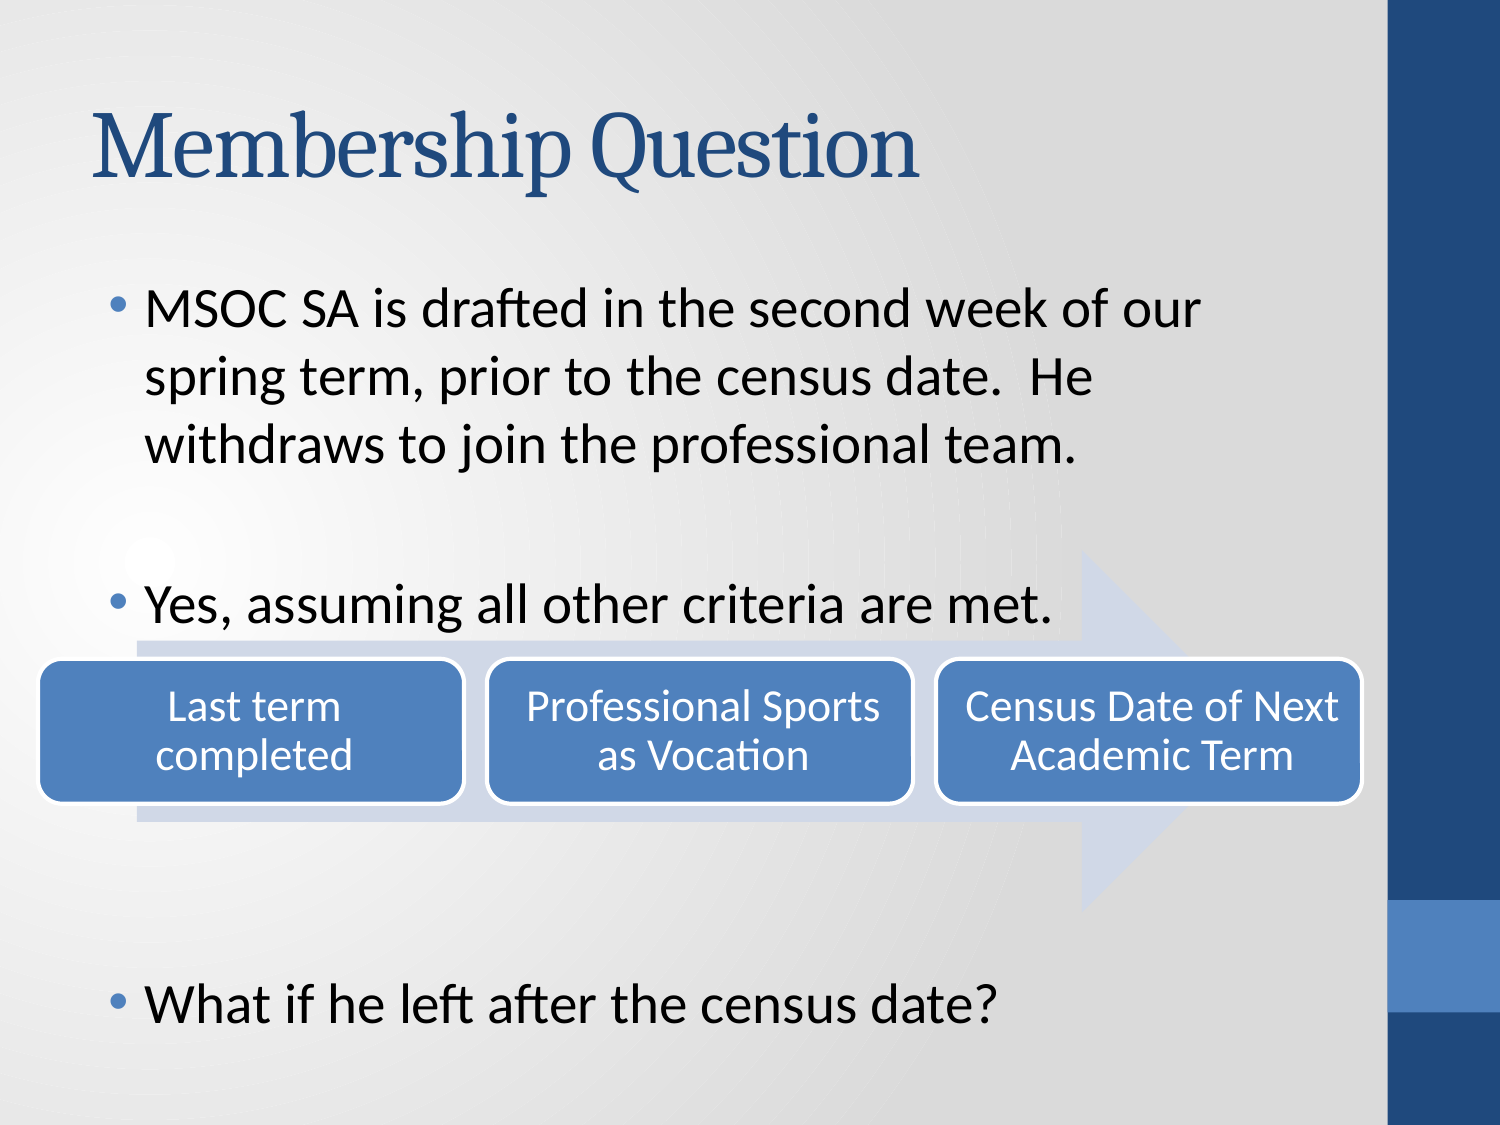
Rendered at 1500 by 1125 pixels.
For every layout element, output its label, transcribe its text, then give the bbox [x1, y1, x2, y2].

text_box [36, 549, 1363, 913]
title Membership Question [75, 45, 1325, 233]
list MSOC SA is drafted in the second week of our spring term, prior to the census date. He withdraws to join the professional team. Yes, assuming all other criteria are met. What if he left after the census date? [75, 262, 1325, 542]
list MSOC SA is drafted in the second week of our spring term, prior to the census date. He withdraws to join the professional team. Yes, assuming all other criteria are met. What if he left after the census date? [75, 919, 1325, 1050]
